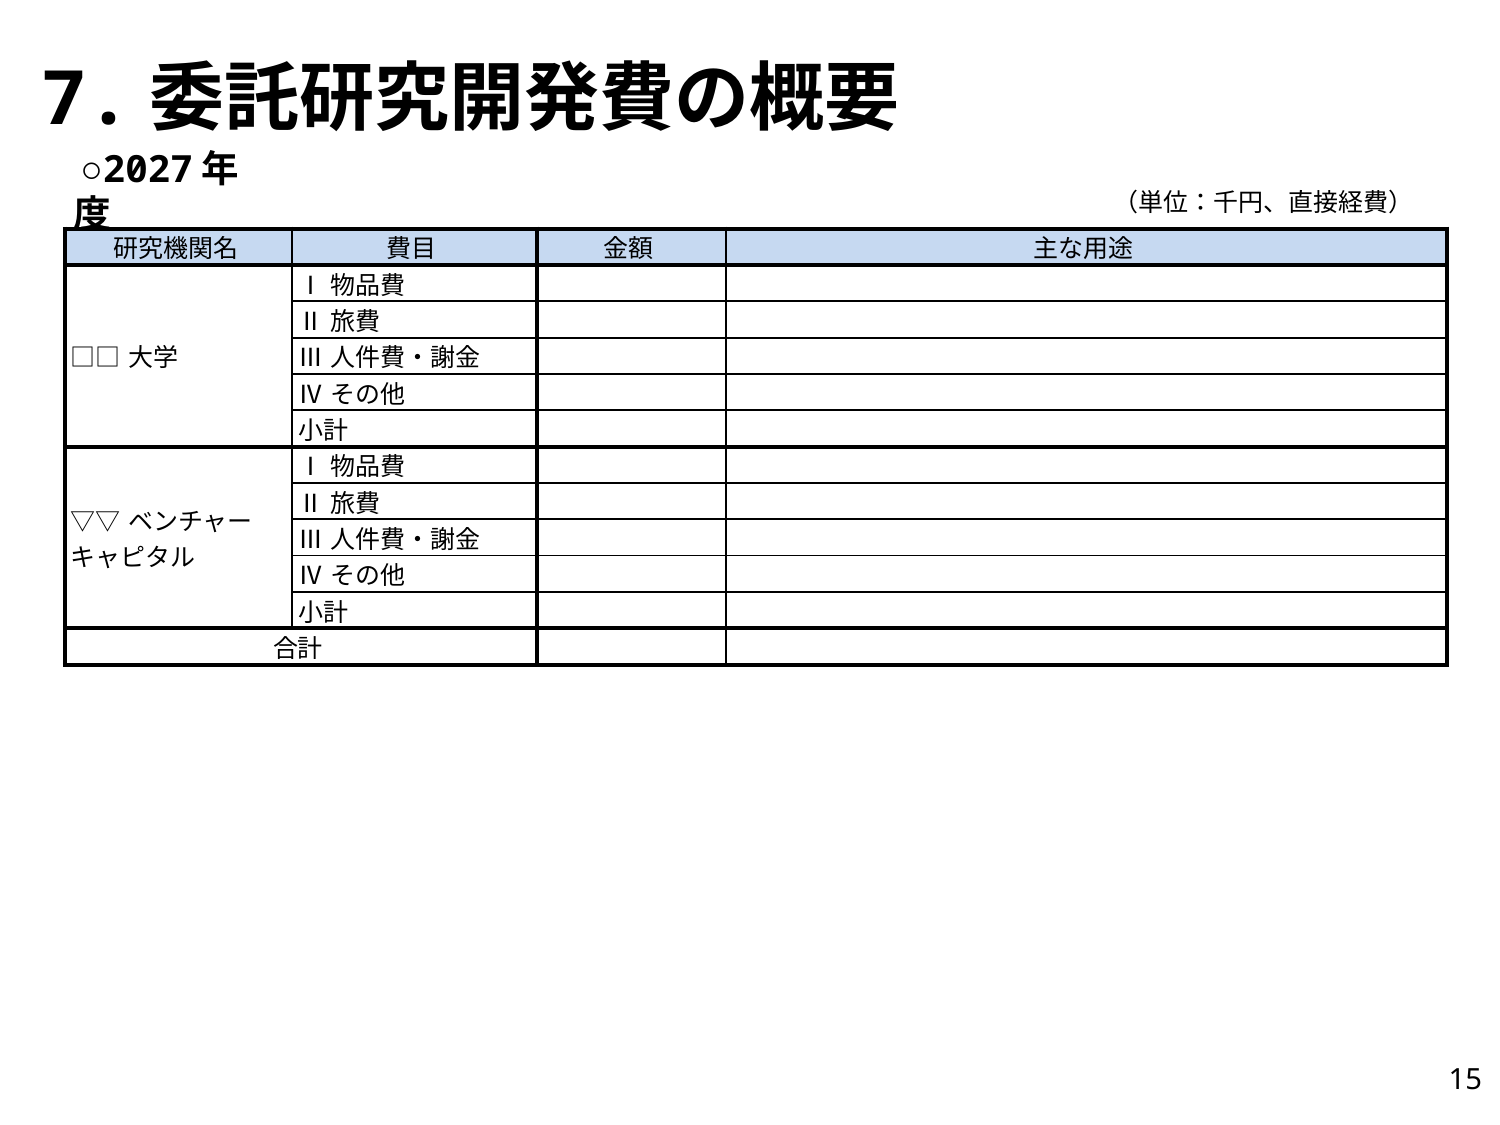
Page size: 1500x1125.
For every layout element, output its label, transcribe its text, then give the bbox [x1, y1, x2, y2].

table_cell [727, 449, 1445, 482]
table_cell Ⅰ物品費 [293, 449, 535, 482]
table_cell 小計 [293, 593, 535, 626]
table_cell [727, 484, 1445, 518]
table_cell [727, 375, 1445, 409]
table_cell Ⅰ物品費 [293, 267, 535, 300]
text_box ○2027年度 [58, 159, 285, 220]
table_cell [539, 302, 725, 337]
table_cell [539, 520, 725, 555]
table_cell [539, 593, 725, 626]
table_cell ▽▽ベンチャーキャピタル [67, 449, 291, 626]
table_cell 小計 [293, 411, 535, 445]
table_cell Ⅱ旅費 [293, 484, 535, 518]
table_cell [539, 630, 725, 663]
table_header 研究機関名 [67, 231, 291, 263]
table_cell [727, 556, 1445, 591]
table_cell [539, 339, 725, 373]
table_cell Ⅳその他 [293, 375, 535, 409]
table_cell 合計 [67, 630, 535, 663]
table_cell [539, 375, 725, 409]
table_cell [727, 411, 1445, 445]
table_cell Ⅲ人件費・謝金 [293, 520, 535, 555]
table_cell [727, 593, 1445, 626]
table_header 金額 [539, 231, 725, 263]
table_cell [539, 484, 725, 518]
table_cell [539, 556, 725, 591]
table_header 費目 [293, 231, 535, 263]
table_cell [727, 520, 1445, 555]
table_cell [539, 267, 725, 300]
table_cell Ⅱ旅費 [293, 302, 535, 337]
table_cell Ⅳその他 [293, 556, 535, 591]
table_cell [539, 449, 725, 482]
table_header 主な用途 [727, 231, 1445, 263]
slide_number 15 [1346, 1051, 1489, 1111]
table_cell Ⅲ人件費・謝金 [293, 339, 535, 373]
table_cell [727, 339, 1445, 373]
table_cell [539, 411, 725, 445]
title 7.委託研究開発費の概要 [35, 11, 1465, 178]
table_cell □□大学 [67, 267, 291, 445]
table_cell [727, 302, 1445, 337]
table_cell [727, 267, 1445, 300]
text_box （単位：千円、直接経費） [1080, 178, 1447, 224]
table_cell [727, 630, 1445, 663]
